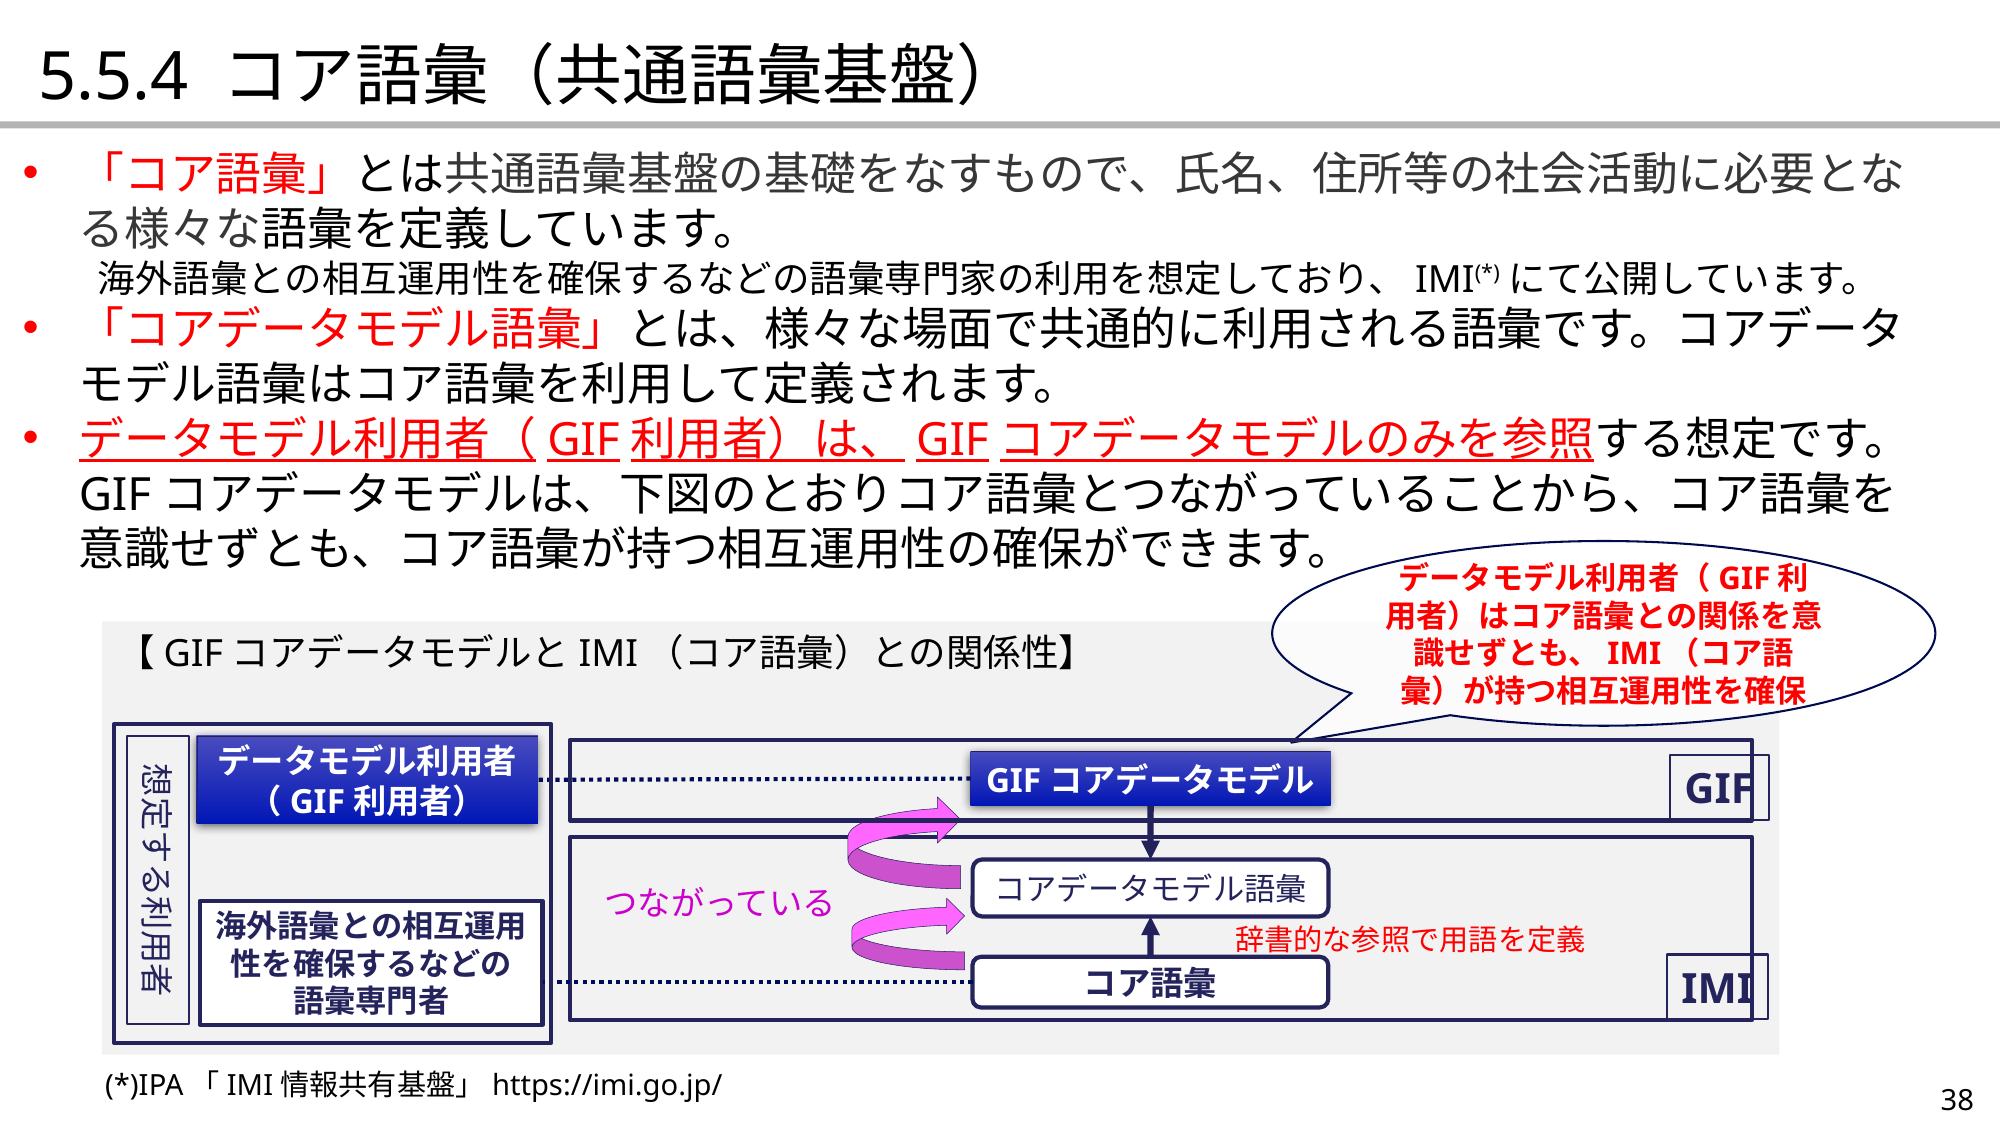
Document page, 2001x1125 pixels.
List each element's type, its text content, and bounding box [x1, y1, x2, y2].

slide_number 38 [1881, 1073, 1989, 1124]
text_box [114, 724, 552, 1043]
text_box データモデル利用者（GIF利用者）はコア語彙との関係を意識せずとも、IMI（コア語彙）が持つ相互運用性を確保 [1271, 539, 1937, 739]
text_box 【GIFコアデータモデルとIMI（コア語彙）との関係性】 [101, 620, 1780, 1056]
text_box 5.5.4 コア語彙（共通語彙基盤） [23, 34, 1910, 121]
text_box 「コア語彙」とは共通語彙基盤の基礎をなすもので、氏名、住所等の社会活動に必要となる様々な語彙を定義しています。 海外語彙との相互運用性を確保するなどの語彙専門家の利用を想定しており、IMI(*)にて公開しています。 「コアデータモデル語彙」とは、様々な場面で共通的に利用される語彙です。コアデータモデル語彙はコア語彙を利用して定義されます。 データモデル利用者（GIF利用者）は、GIFコアデータモデルのみを参照する想定です。GIFコアデータモデルは、下図のとおりコア語彙とつながっていることから、コア語彙を意識せずとも、コア語彙が持つ相互運用性の確保ができます。 [7, 137, 1957, 582]
text_box [570, 739, 1752, 751]
text_box (*)IPA「IMI情報共有基盤」https://imi.go.jp/ [90, 1058, 797, 1102]
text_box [570, 751, 1773, 1021]
